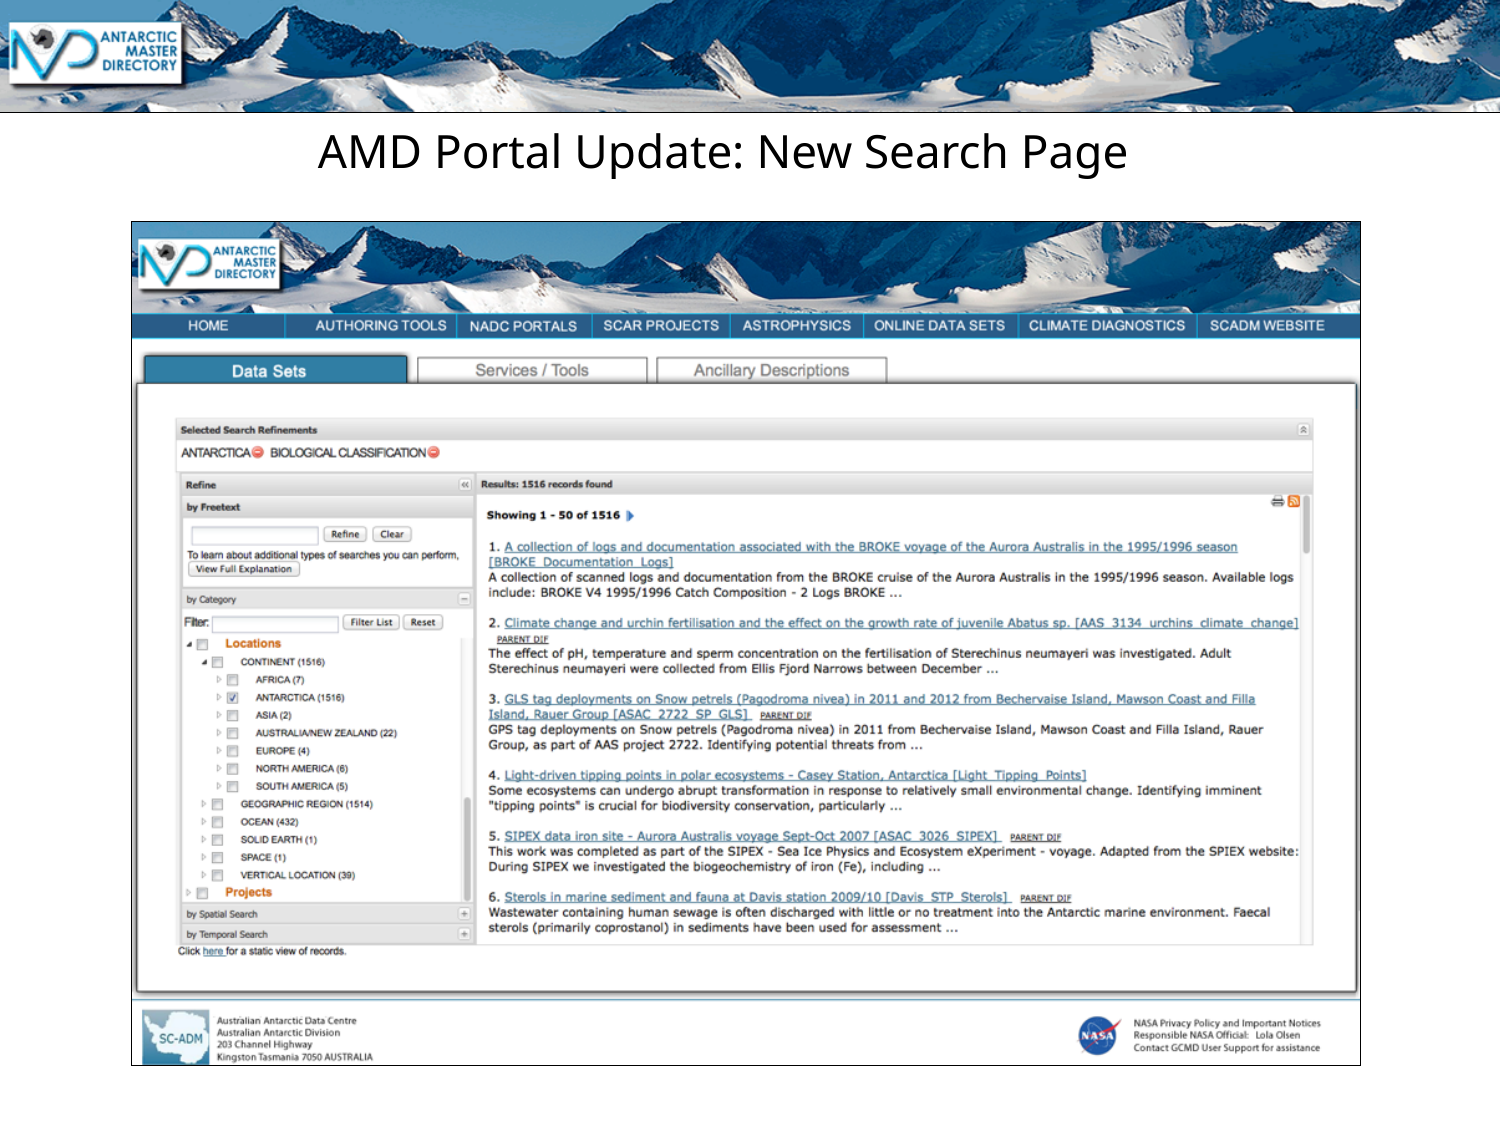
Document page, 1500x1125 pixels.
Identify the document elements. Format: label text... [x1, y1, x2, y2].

picture [130, 221, 1361, 1066]
picture [0, 0, 1500, 112]
title AMD Portal Update: New Search Page [303, 99, 1264, 185]
